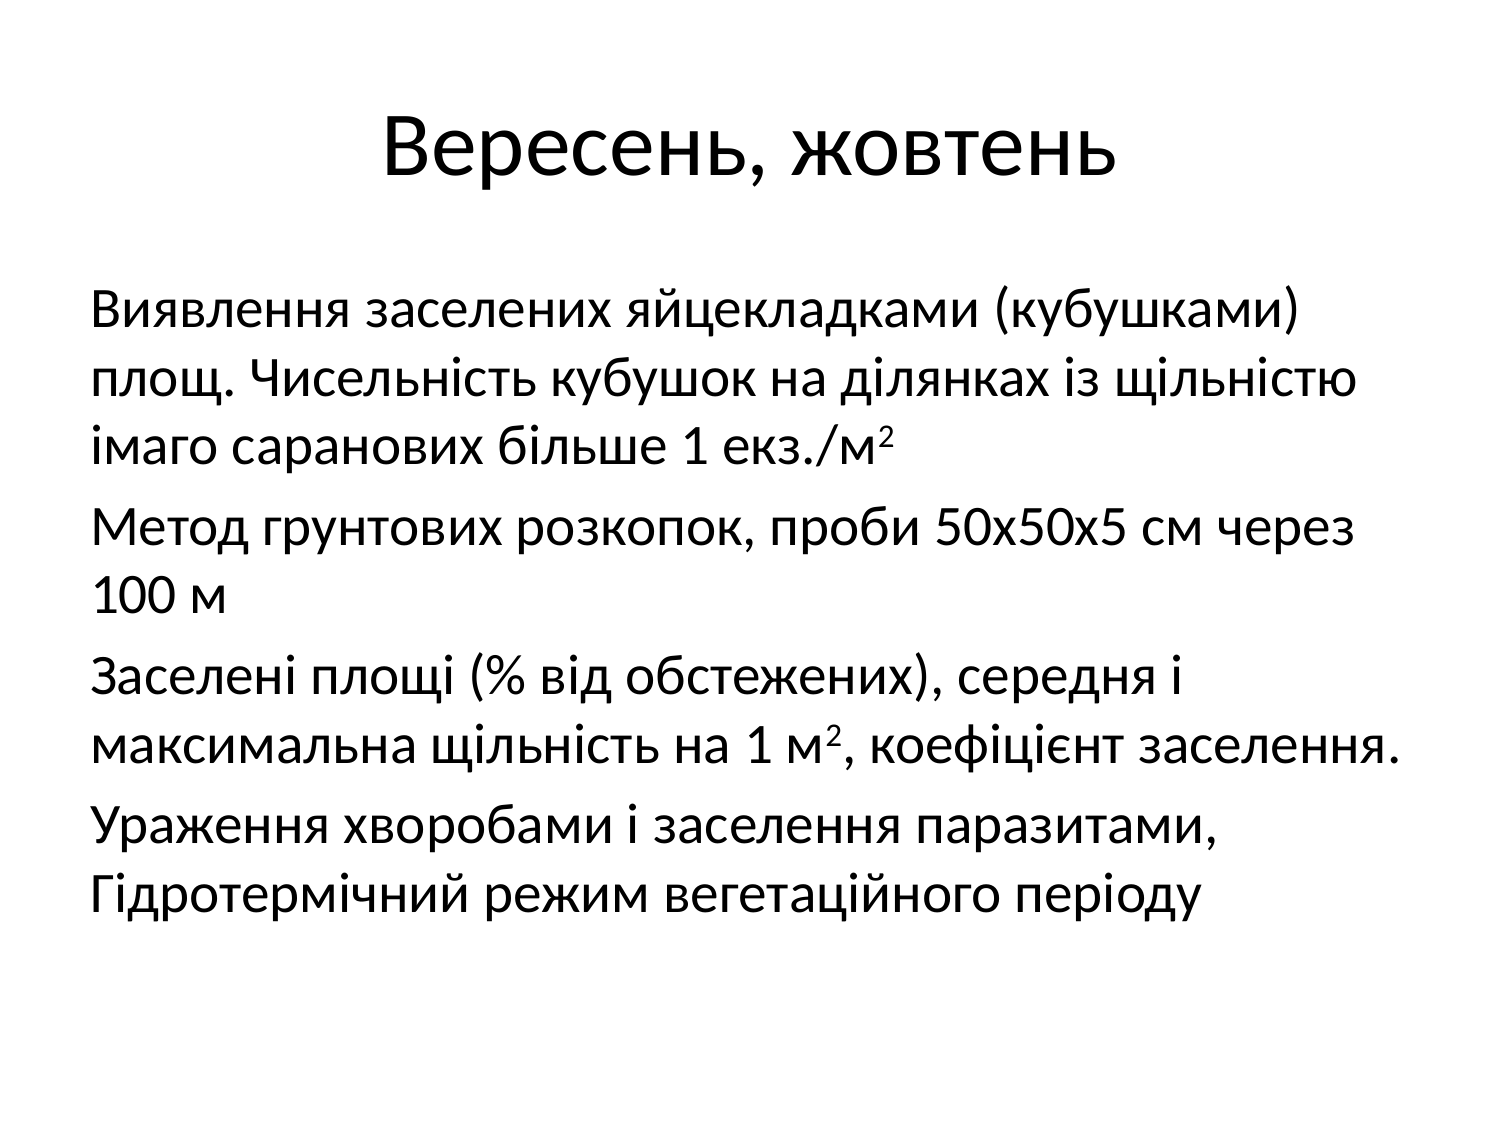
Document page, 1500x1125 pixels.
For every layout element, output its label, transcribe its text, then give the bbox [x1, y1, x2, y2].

title Вересень, жовтень [75, 45, 1425, 233]
list Виявлення заселених яйцекладками (кубушками) площ. Чисельність кубушок на ділянках із щільністю імаго саранових більше 1 екз./м2 Метод грунтових розкопок, проби 50x50x5 см через 100 м Заселені площі (% від обстежених), середня і максимальна щільність на 1 м2, коефіцієнт заселення. Ураження хворобами і заселення паразитами, Гідротермічний режим вегетаційного періоду [75, 262, 1425, 1005]
